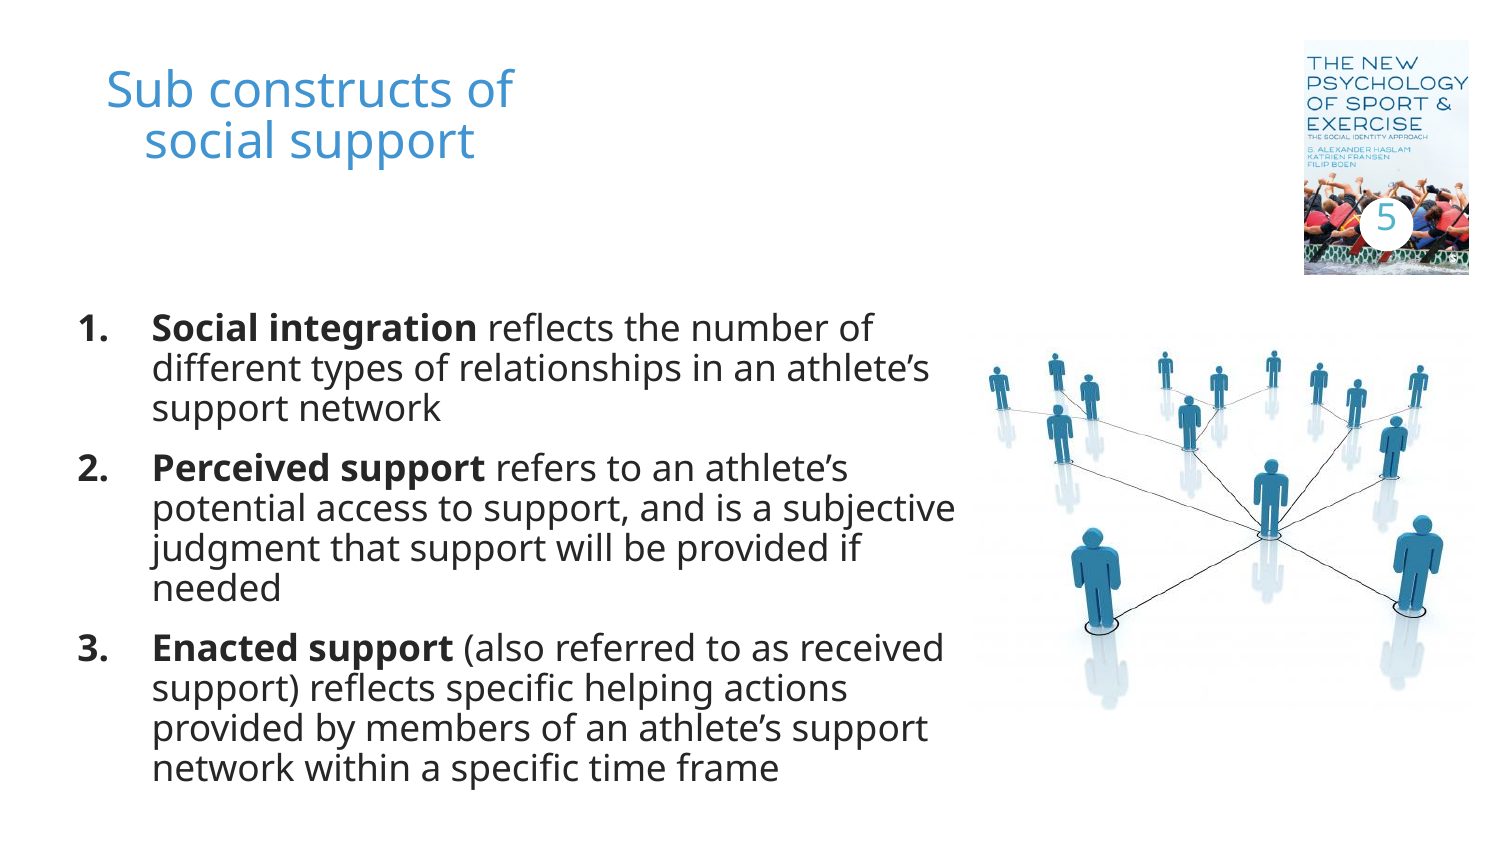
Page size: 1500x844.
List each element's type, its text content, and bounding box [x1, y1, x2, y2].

picture [1304, 40, 1469, 275]
list Social integration reflects the number of different types of relationships in an athlete’s support network Perceived support refers to an athlete’s potential access to support, and is a subjective judgment that support will be provided if needed Enacted support (also referred to as received support) reflects specific helping actions provided by members of an athlete’s support network within a specific time frame [62, 302, 998, 801]
subtitle Sub constructs of social support [46, 59, 575, 234]
picture [969, 332, 1475, 711]
slide_number 5 [1344, 79, 1429, 252]
